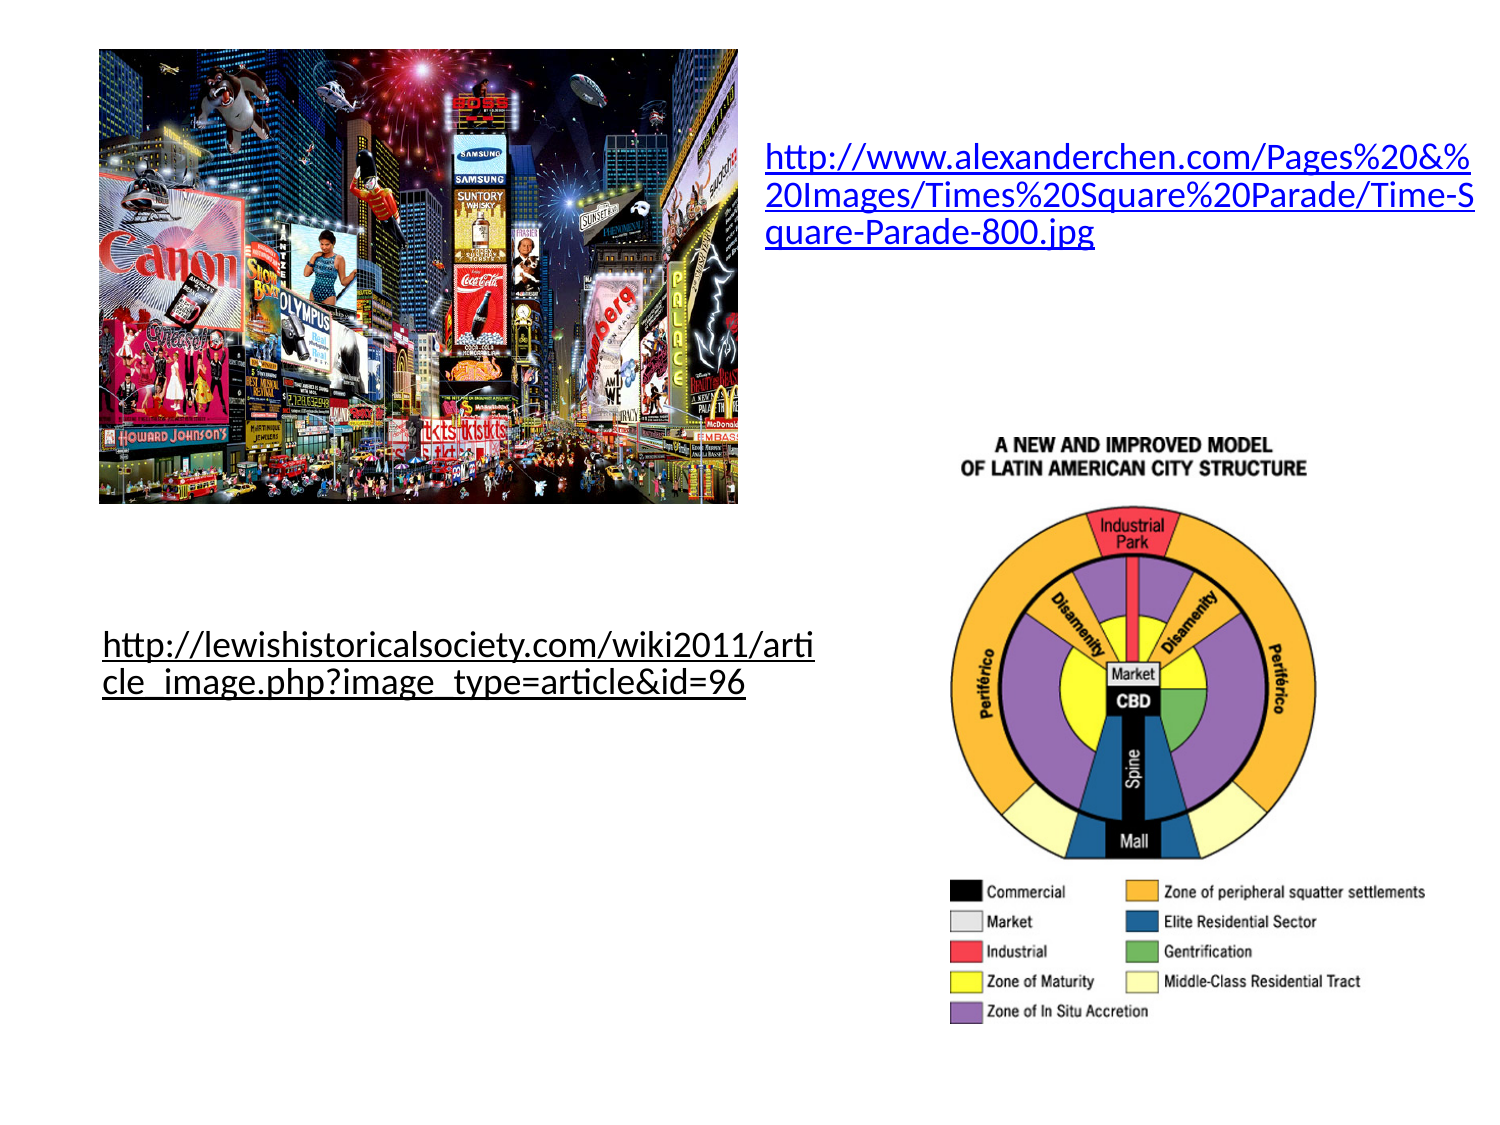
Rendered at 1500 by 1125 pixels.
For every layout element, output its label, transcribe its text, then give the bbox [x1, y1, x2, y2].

text_box http://www.alexanderchen.com/Pages%20&%20Images/Times%20Square%20Parade/Time-Square-Parade-800.jpg [749, 124, 1500, 230]
picture [99, 49, 738, 504]
picture [949, 437, 1426, 1024]
text_box http://lewishistoricalsociety.com/wiki2011/article_image.php?image_type=article&id=96 [87, 612, 838, 718]
